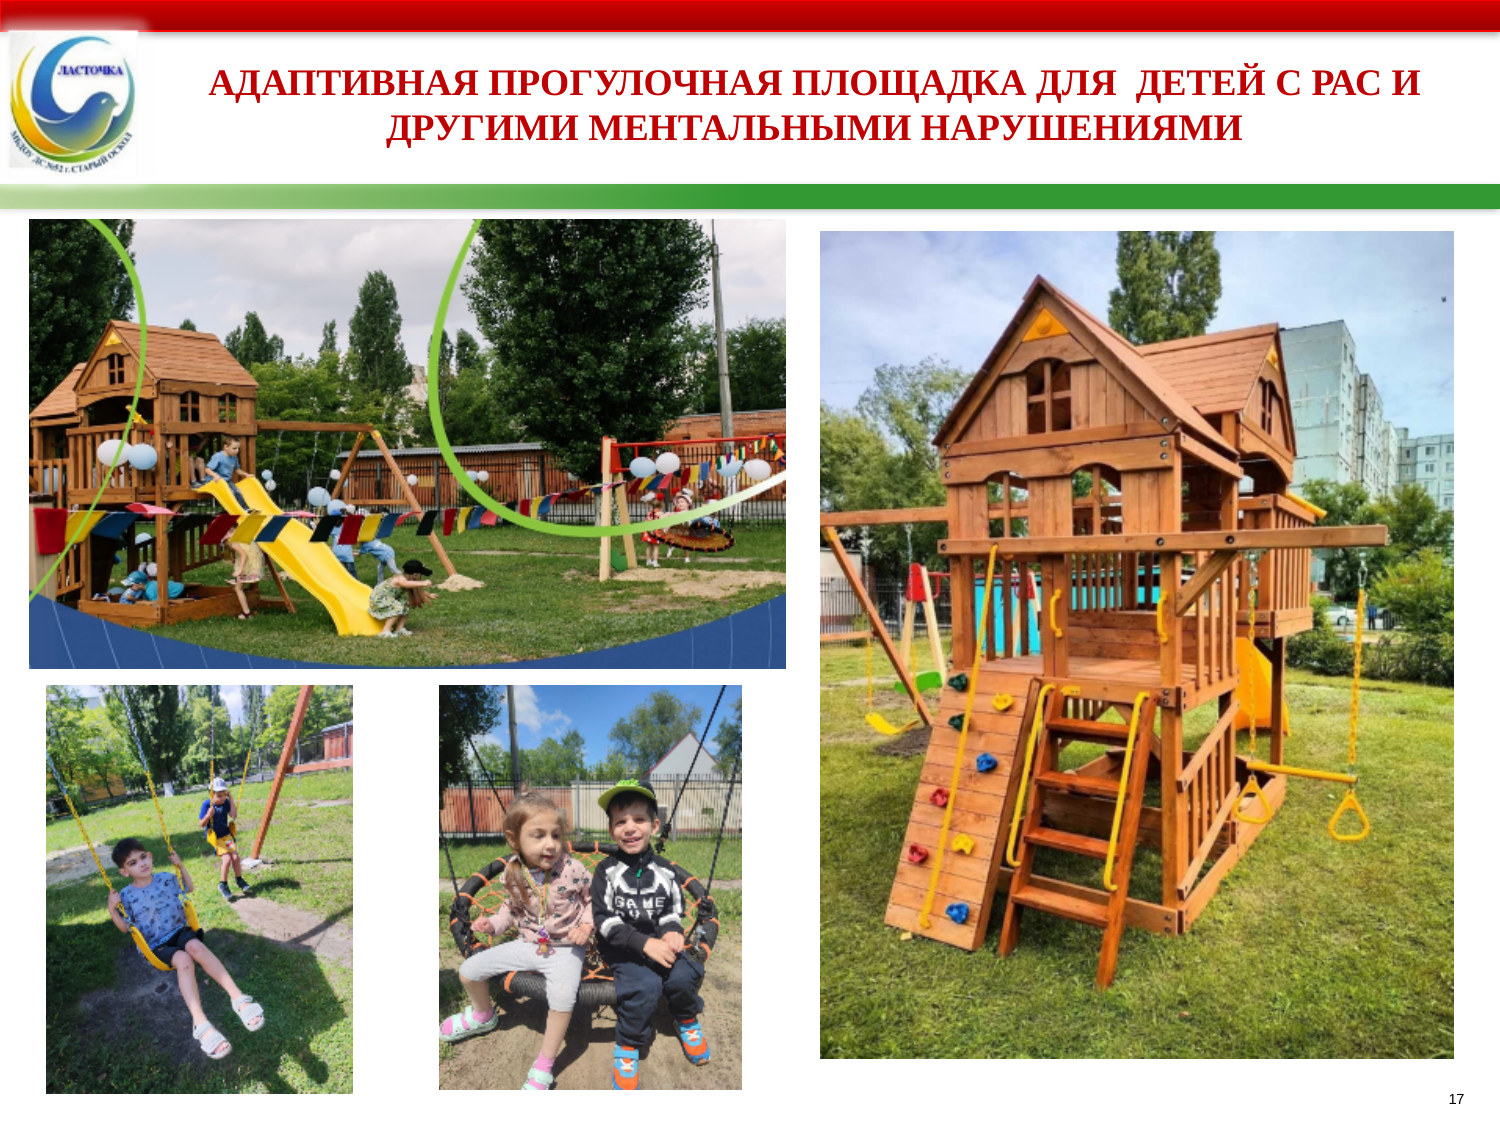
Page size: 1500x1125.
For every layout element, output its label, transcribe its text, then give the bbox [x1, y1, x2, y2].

picture [46, 685, 354, 1095]
picture [438, 685, 743, 1090]
picture [0, 4, 165, 204]
slide_number 17 [1433, 1082, 1483, 1118]
picture [820, 231, 1454, 1059]
picture [29, 219, 786, 670]
text_box АДАПТИВНАЯ ПРОГУЛОЧНАЯ ПЛОЩАДКА ДЛЯ ДЕТЕЙ С РАС И ДРУГИМИ МЕНТАЛЬНЫМИ НАРУШЕНИЯМИ [169, 50, 1483, 156]
